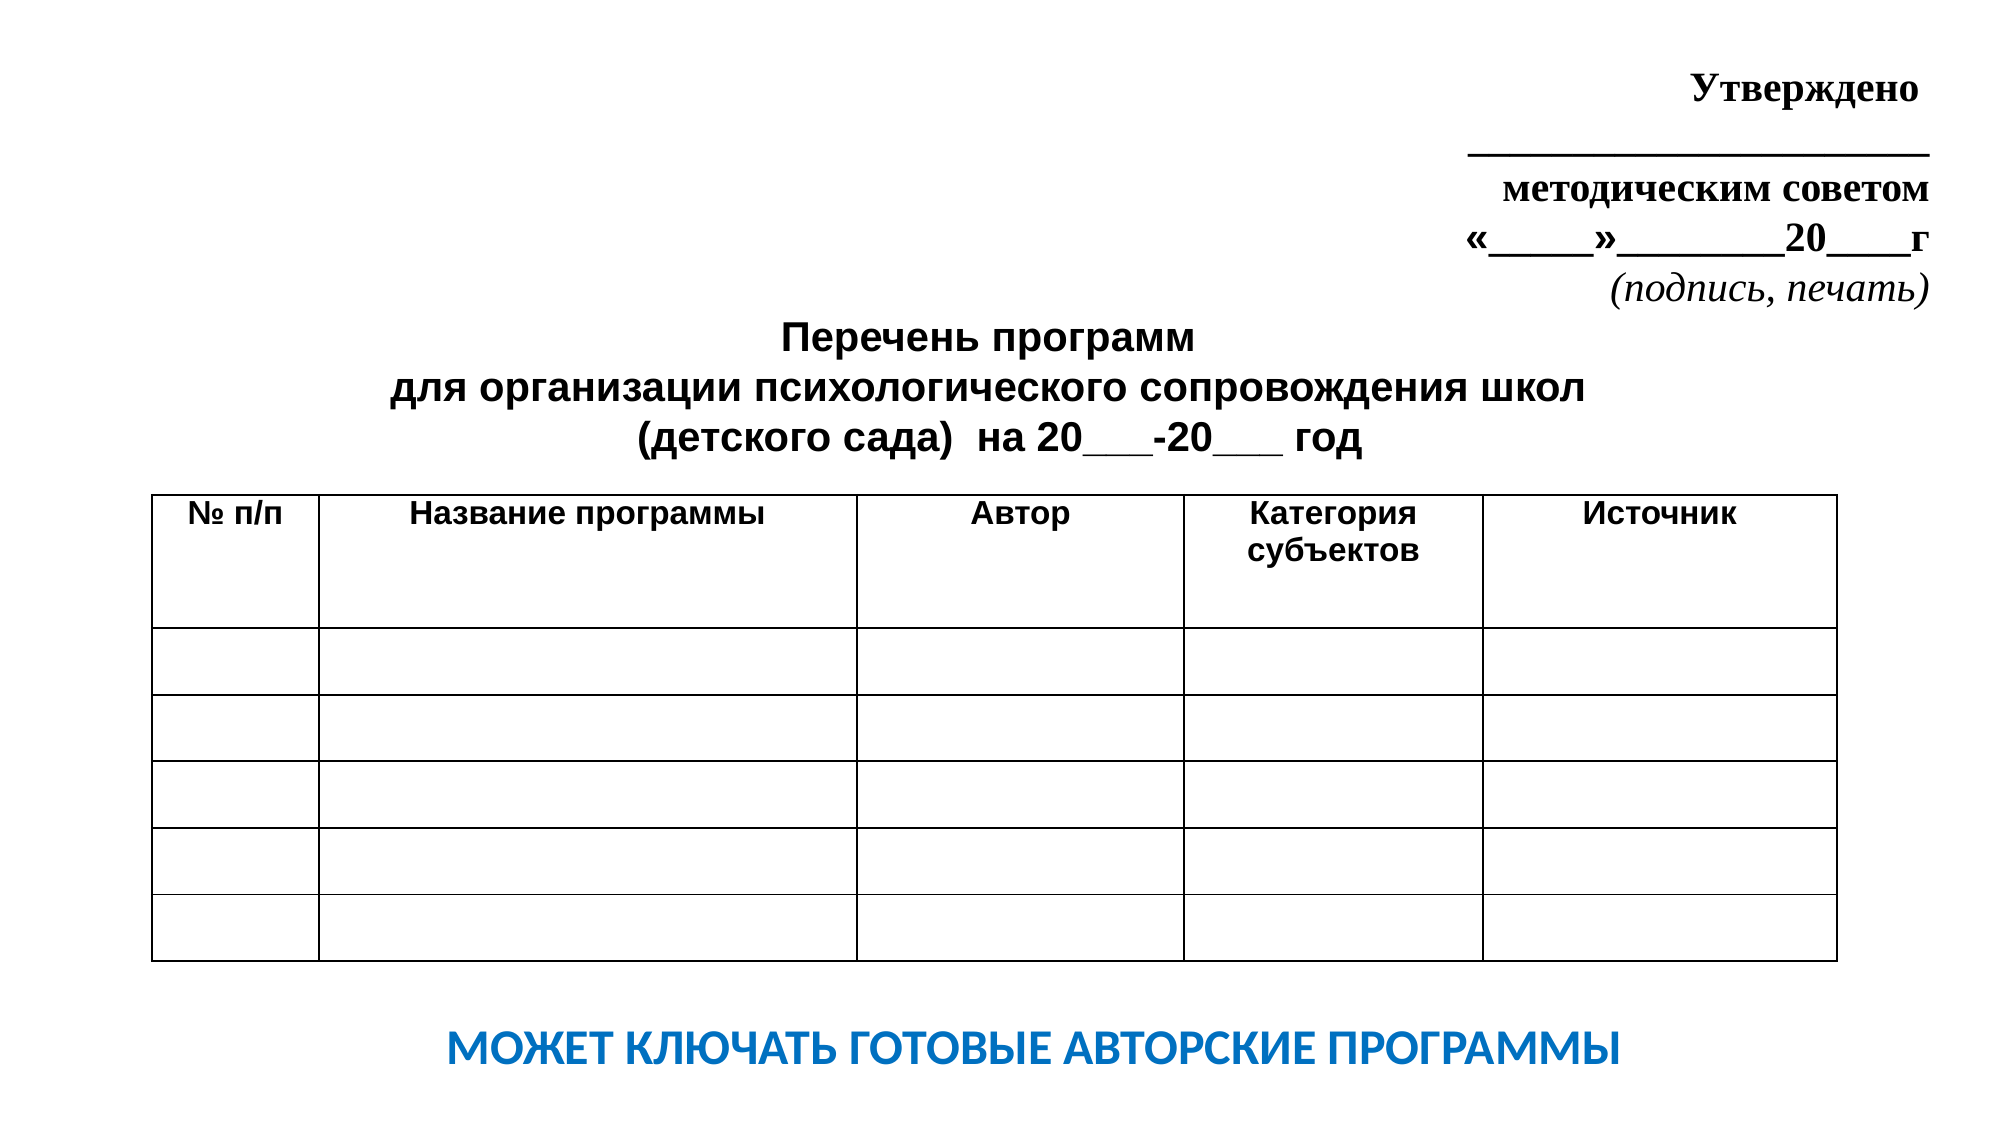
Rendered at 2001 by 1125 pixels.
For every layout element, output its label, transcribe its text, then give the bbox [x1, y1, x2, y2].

table_cell [320, 762, 856, 827]
table_cell [1185, 696, 1482, 760]
table_cell [1484, 829, 1836, 894]
table_cell [858, 762, 1183, 827]
table_cell [153, 829, 318, 894]
table_cell [858, 895, 1183, 960]
table_cell [1484, 629, 1836, 694]
table_cell [858, 829, 1183, 894]
table_cell [153, 762, 318, 827]
text_box МОЖЕТ КЛЮЧАТЬ ГОТОВЫЕ АВТОРСКИЕ ПРОГРАММЫ [431, 1006, 1639, 1082]
table_cell [1185, 829, 1482, 894]
table_cell [320, 829, 856, 894]
table_header № п/п [153, 496, 318, 627]
table_cell [1484, 762, 1836, 827]
table_cell [153, 629, 318, 694]
table_cell [1185, 629, 1482, 694]
table_cell [1484, 895, 1836, 960]
table_cell [858, 629, 1183, 694]
table_cell [320, 696, 856, 760]
table_cell [1185, 895, 1482, 960]
table_cell [153, 696, 318, 760]
table_header Источник [1484, 496, 1836, 627]
text_box Утверждено ______________________ методическим советом «_____»________20____г (подпись, печать) Перечень программ для организации психологического сопровождения школ (детского сада) на 20___-20___ год [43, 52, 1945, 468]
table_cell [320, 629, 856, 694]
table_cell [858, 696, 1183, 760]
table_cell [1185, 762, 1482, 827]
table_cell [320, 895, 856, 960]
table_header Категория субъектов [1185, 496, 1482, 627]
table_cell [1484, 696, 1836, 760]
table_header Автор [858, 496, 1183, 627]
table_cell [153, 895, 318, 960]
table_header Название программы [320, 496, 856, 627]
